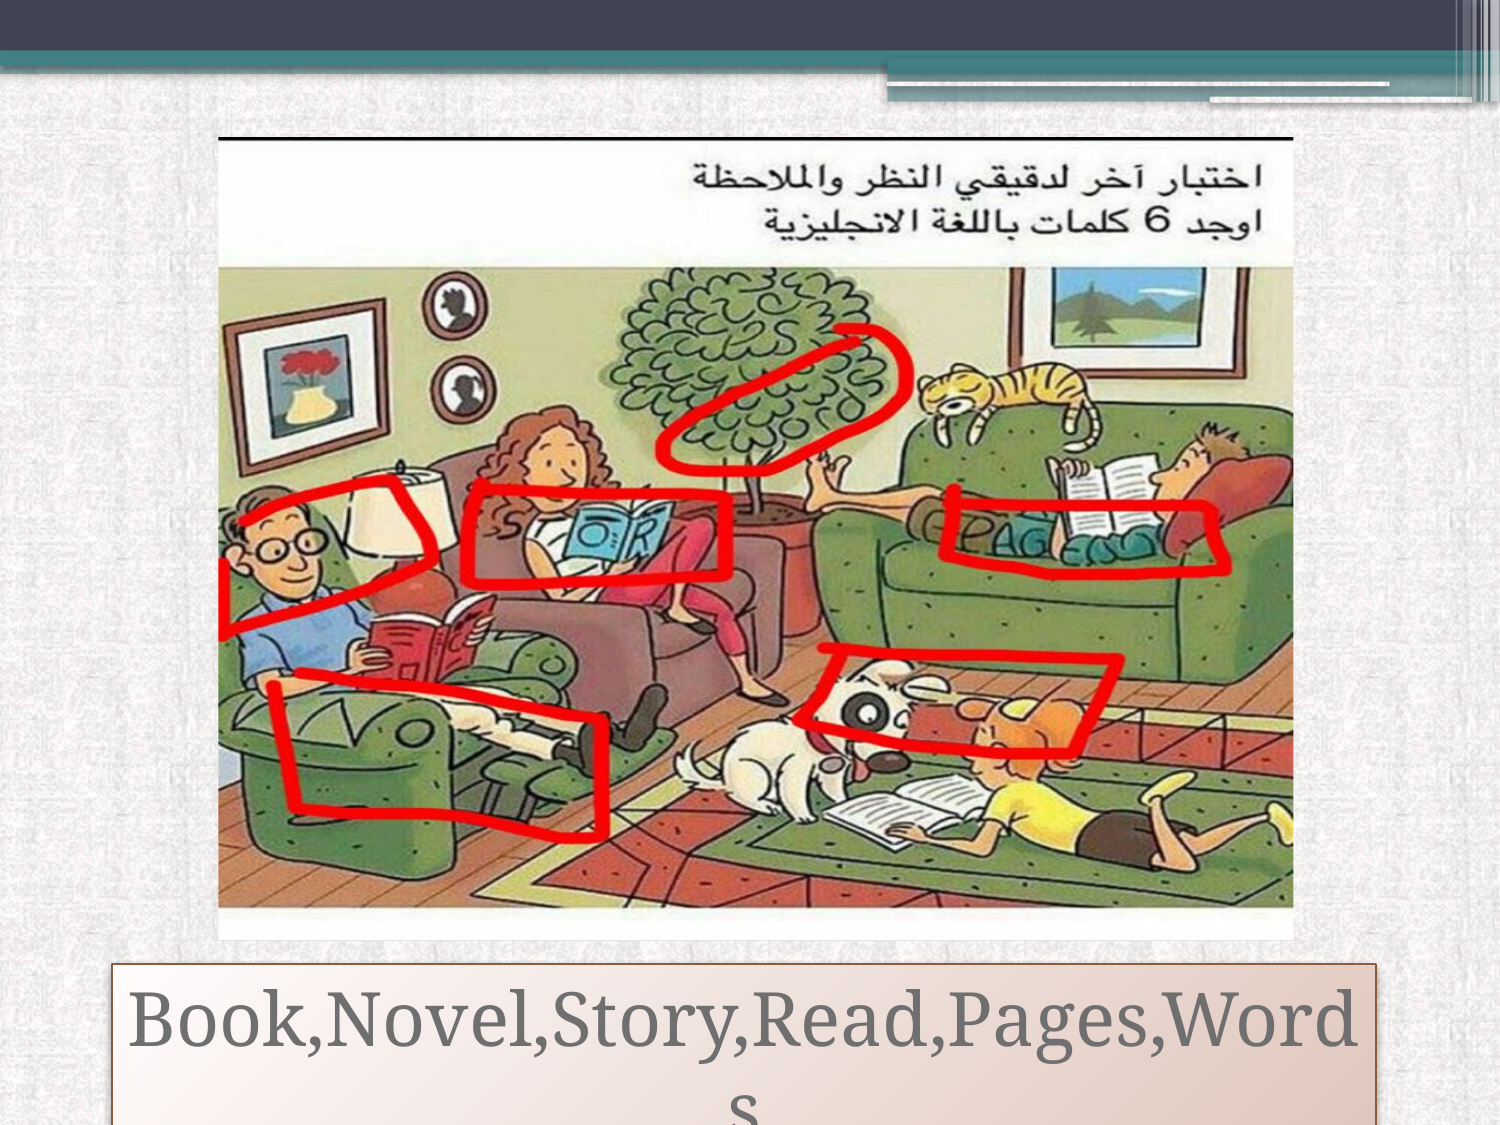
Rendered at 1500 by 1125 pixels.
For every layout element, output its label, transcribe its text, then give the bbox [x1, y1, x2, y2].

picture [0, 74, 1500, 1125]
text_box Book,Novel,Story,Read,Pages,Words [111, 963, 1377, 1125]
